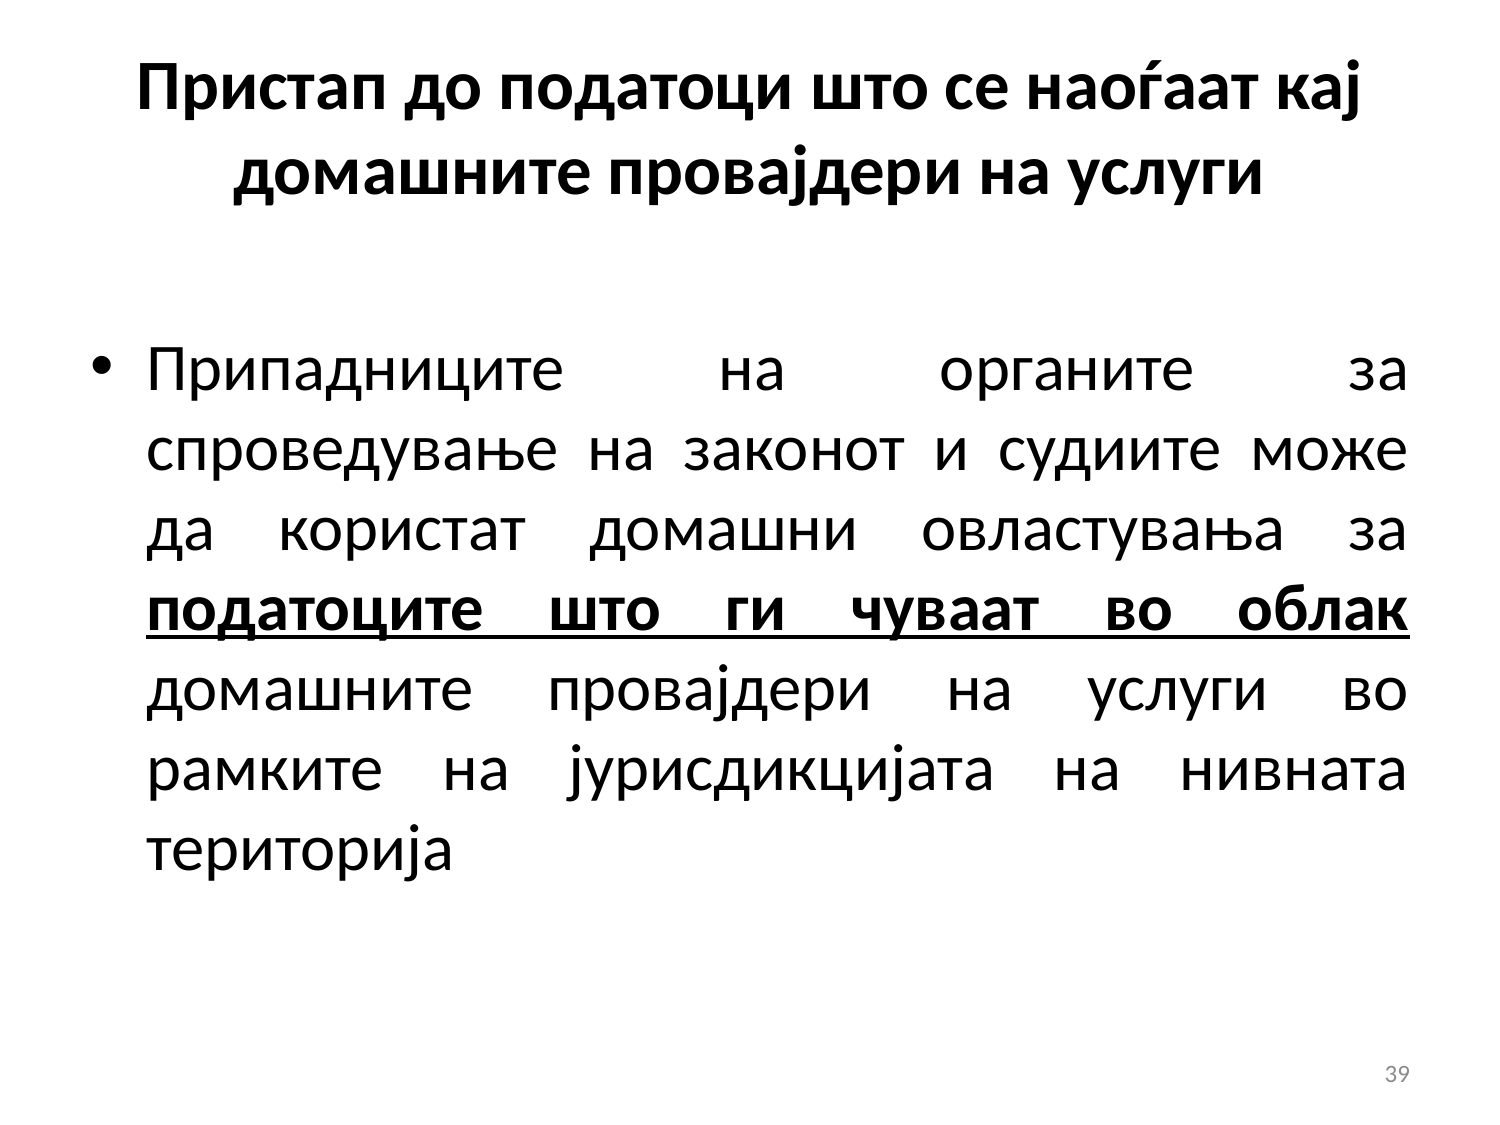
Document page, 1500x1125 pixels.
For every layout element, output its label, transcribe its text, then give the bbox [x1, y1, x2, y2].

slide_number 39 [1074, 1042, 1425, 1103]
title Пристап до податоци што се наоѓаат кај домашните провајдери на услуги [75, 31, 1425, 188]
list Припадниците на органите за спроведување на законот и судиите може да користат домашни овластувања за податоците што ги чуваат во облак домашните провајдери на услуги во рамките на јурисдикцијата на нивната територија [75, 316, 1425, 1005]
